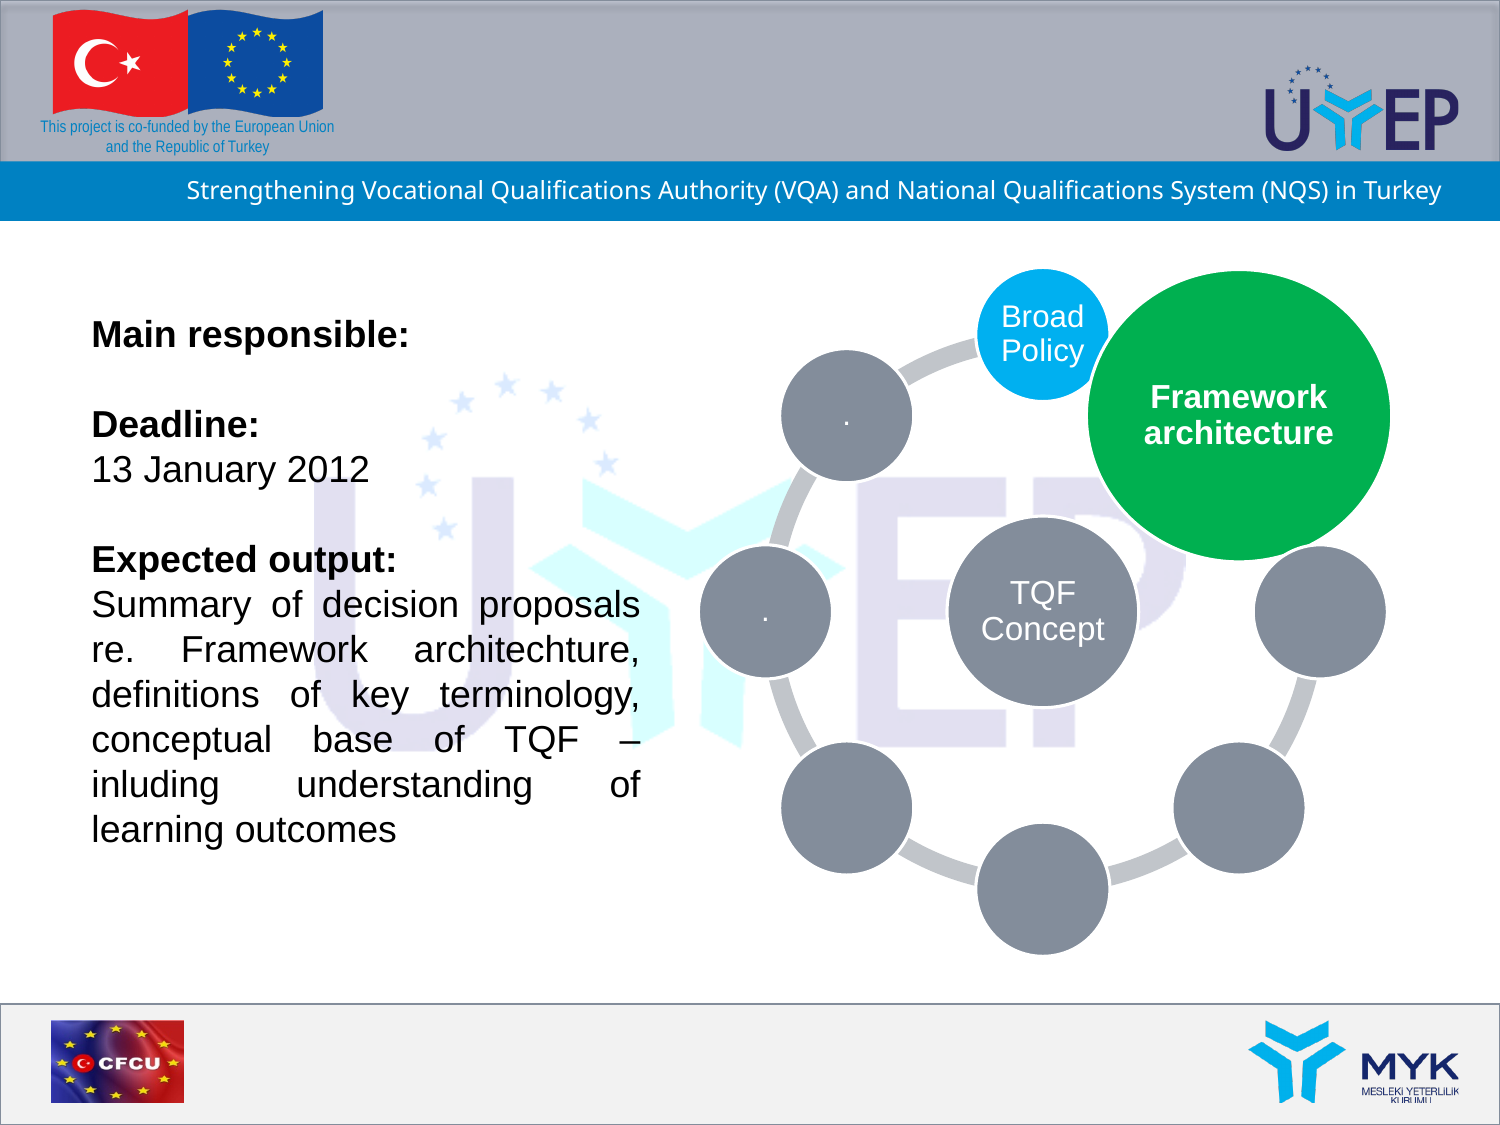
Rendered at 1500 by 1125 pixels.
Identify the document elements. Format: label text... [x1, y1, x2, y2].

picture [280, 123, 286, 130]
picture [51, 1020, 184, 1103]
picture [49, 120, 53, 132]
text_box Main responsible: Deadline: 13 January 2012 Expected output: Summary of decision proposals re. Framework architechture, definitions of key terminology, conceptual base of TQF – inluding understanding of learning outcomes [76, 302, 626, 858]
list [631, 266, 1459, 958]
